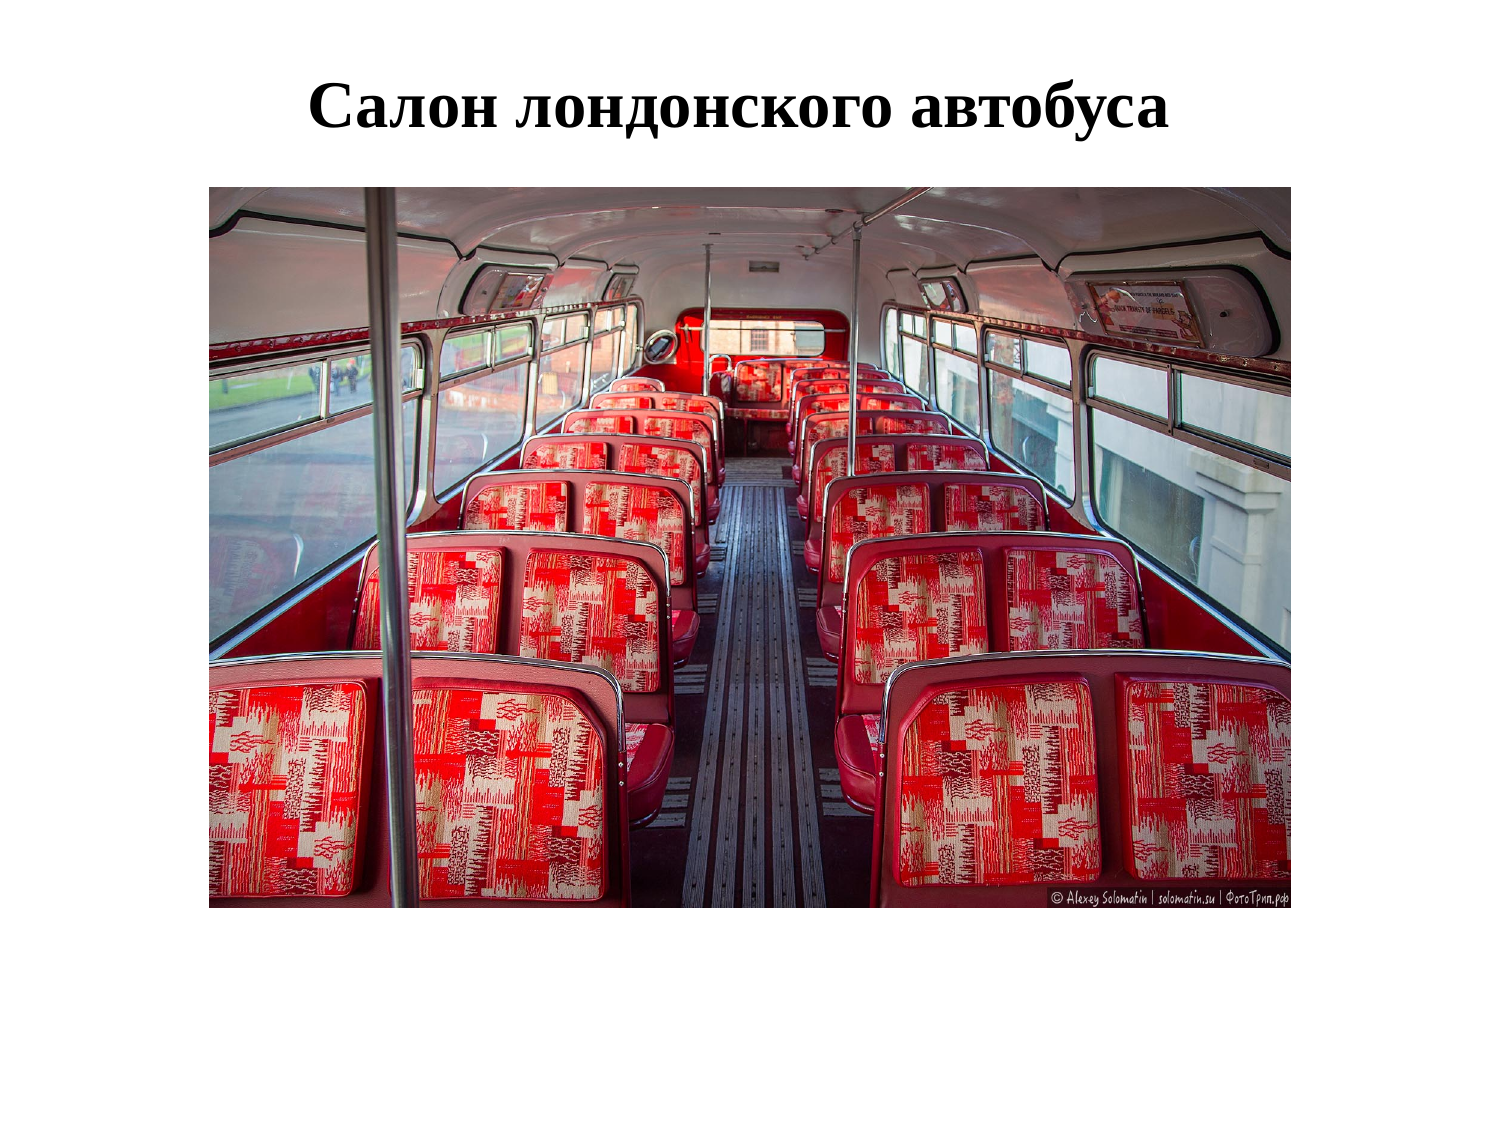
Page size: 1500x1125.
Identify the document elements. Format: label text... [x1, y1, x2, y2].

text_box Салон лондонского автобуса [292, 53, 1186, 149]
picture [209, 186, 1291, 908]
